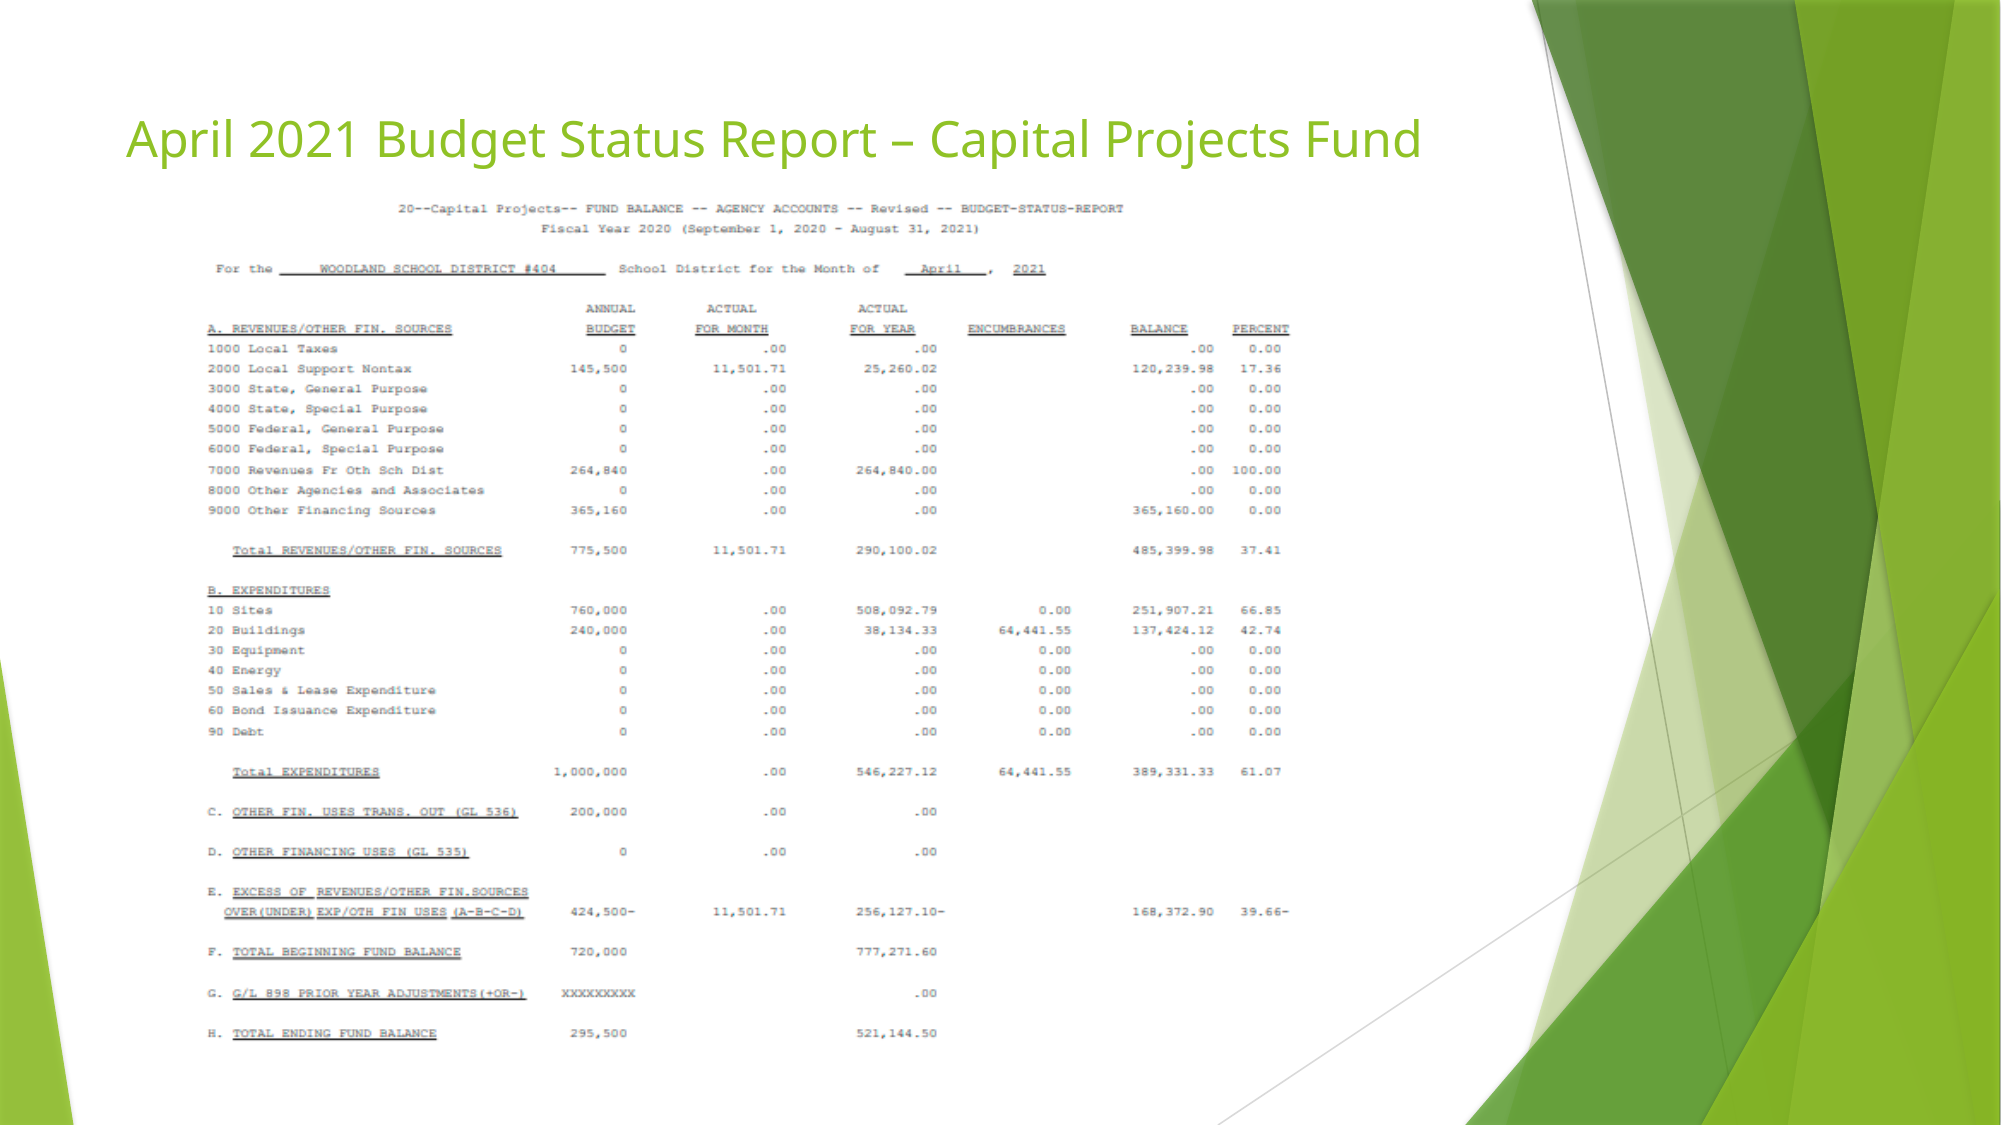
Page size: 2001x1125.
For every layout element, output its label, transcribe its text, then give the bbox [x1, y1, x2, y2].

title April 2021 Budget Status Report – Capital Projects Fund [111, 99, 1522, 186]
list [192, 185, 1322, 1048]
